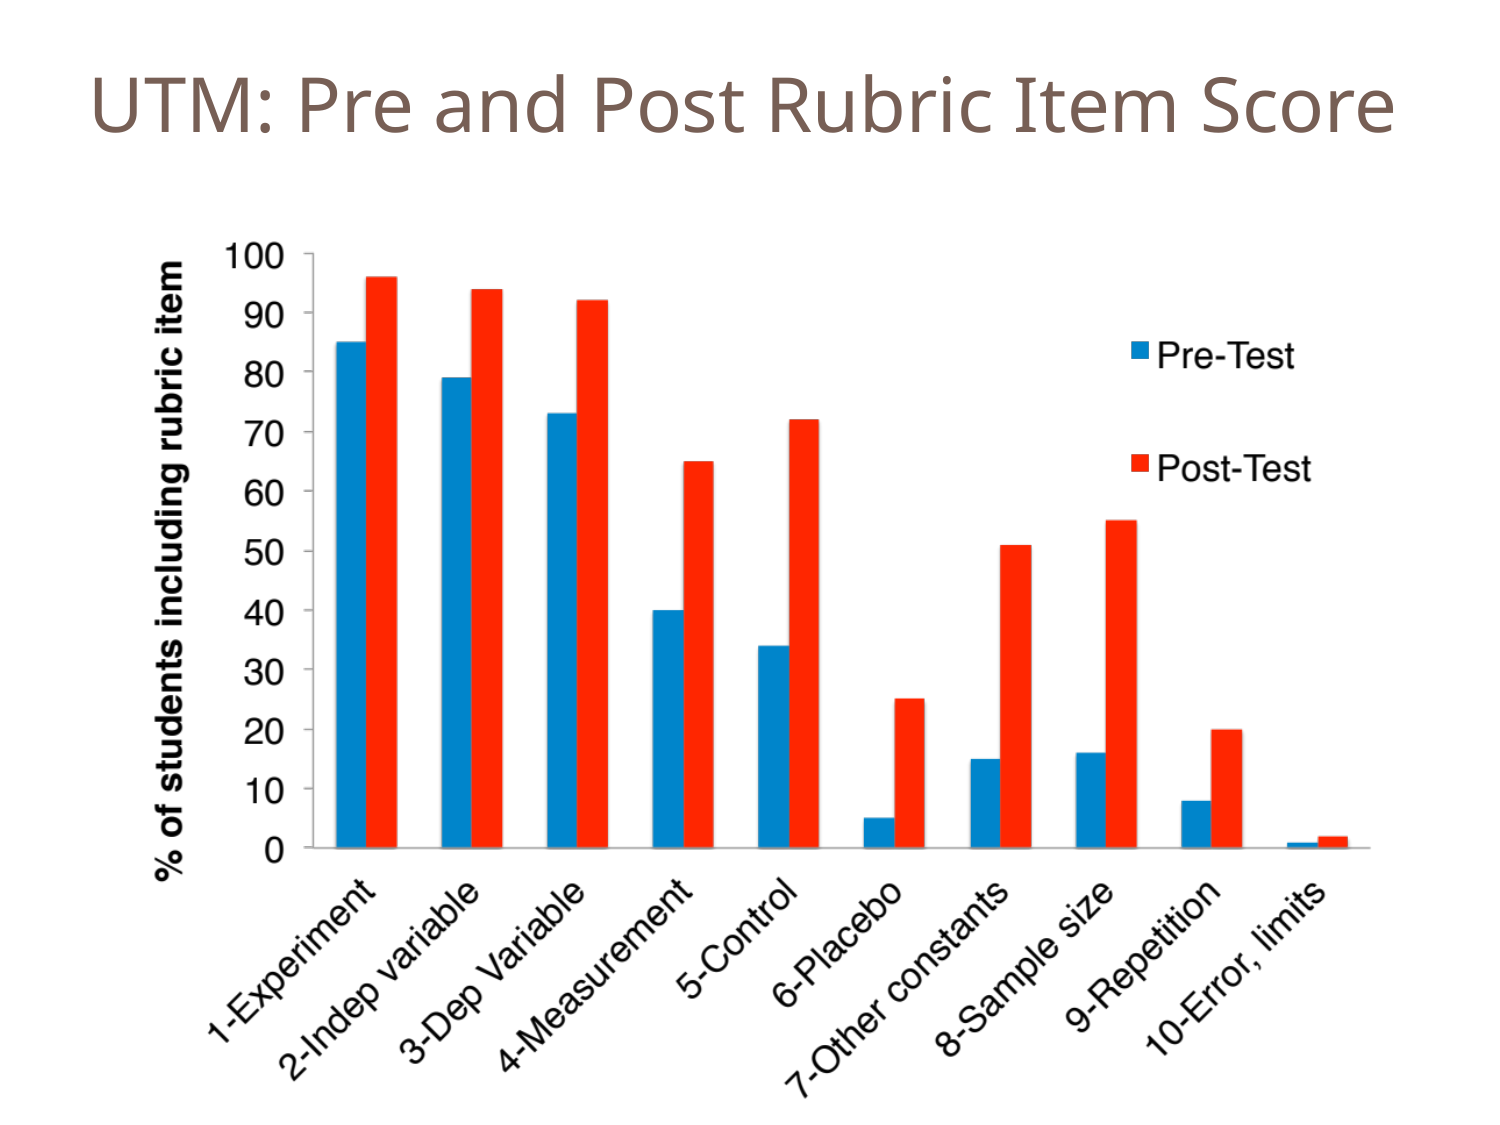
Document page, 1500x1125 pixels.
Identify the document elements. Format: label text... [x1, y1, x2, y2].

picture [107, 194, 1390, 1125]
title UTM: Pre and Post Rubric Item Score [73, 7, 1424, 196]
